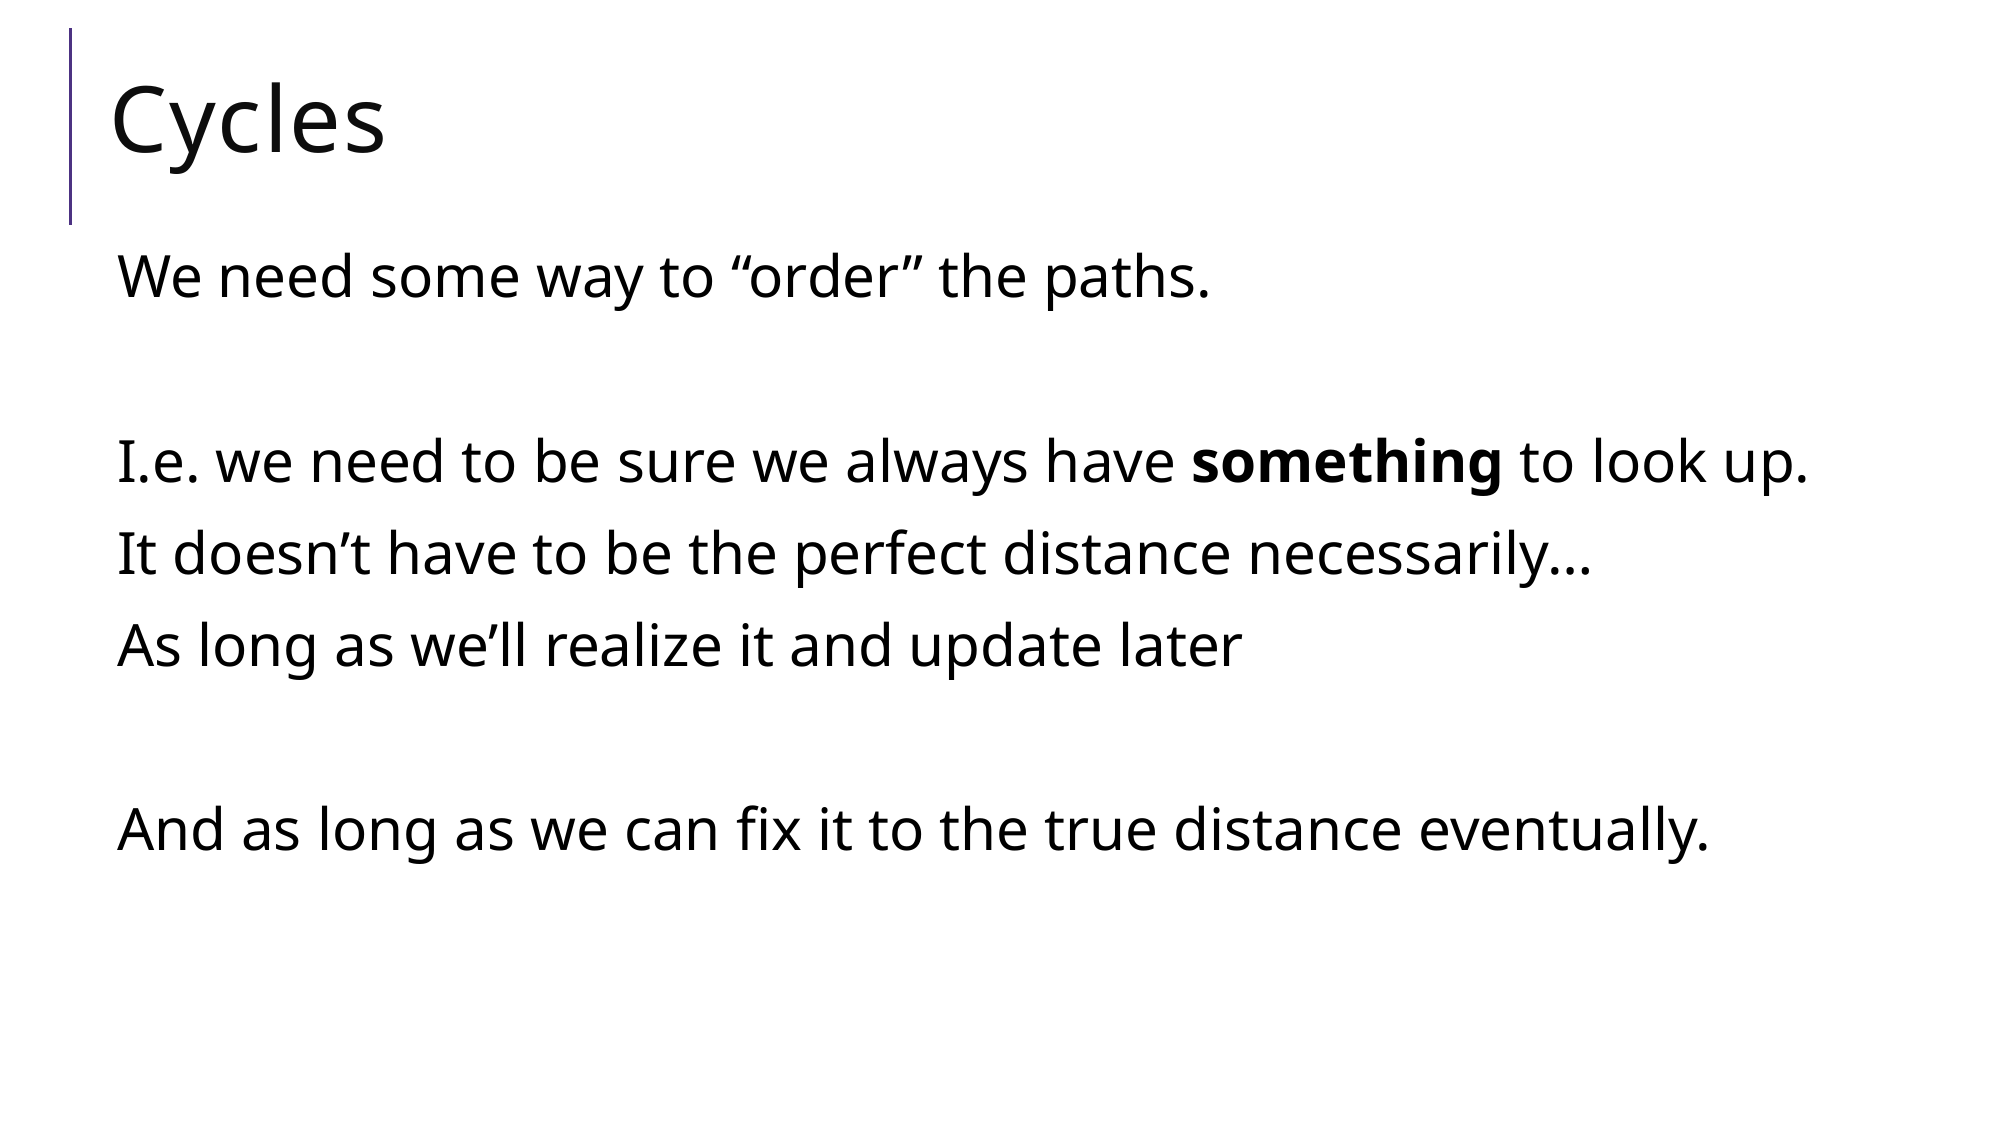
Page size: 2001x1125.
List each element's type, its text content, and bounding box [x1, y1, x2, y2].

title Cycles [94, 43, 1930, 210]
list We need some way to “order” the paths. I.e. we need to be sure we always have something to look up. It doesn’t have to be the perfect distance necessarily… As long as we’ll realize it and update later And as long as we can fix it to the true distance eventually. [94, 240, 1930, 1035]
